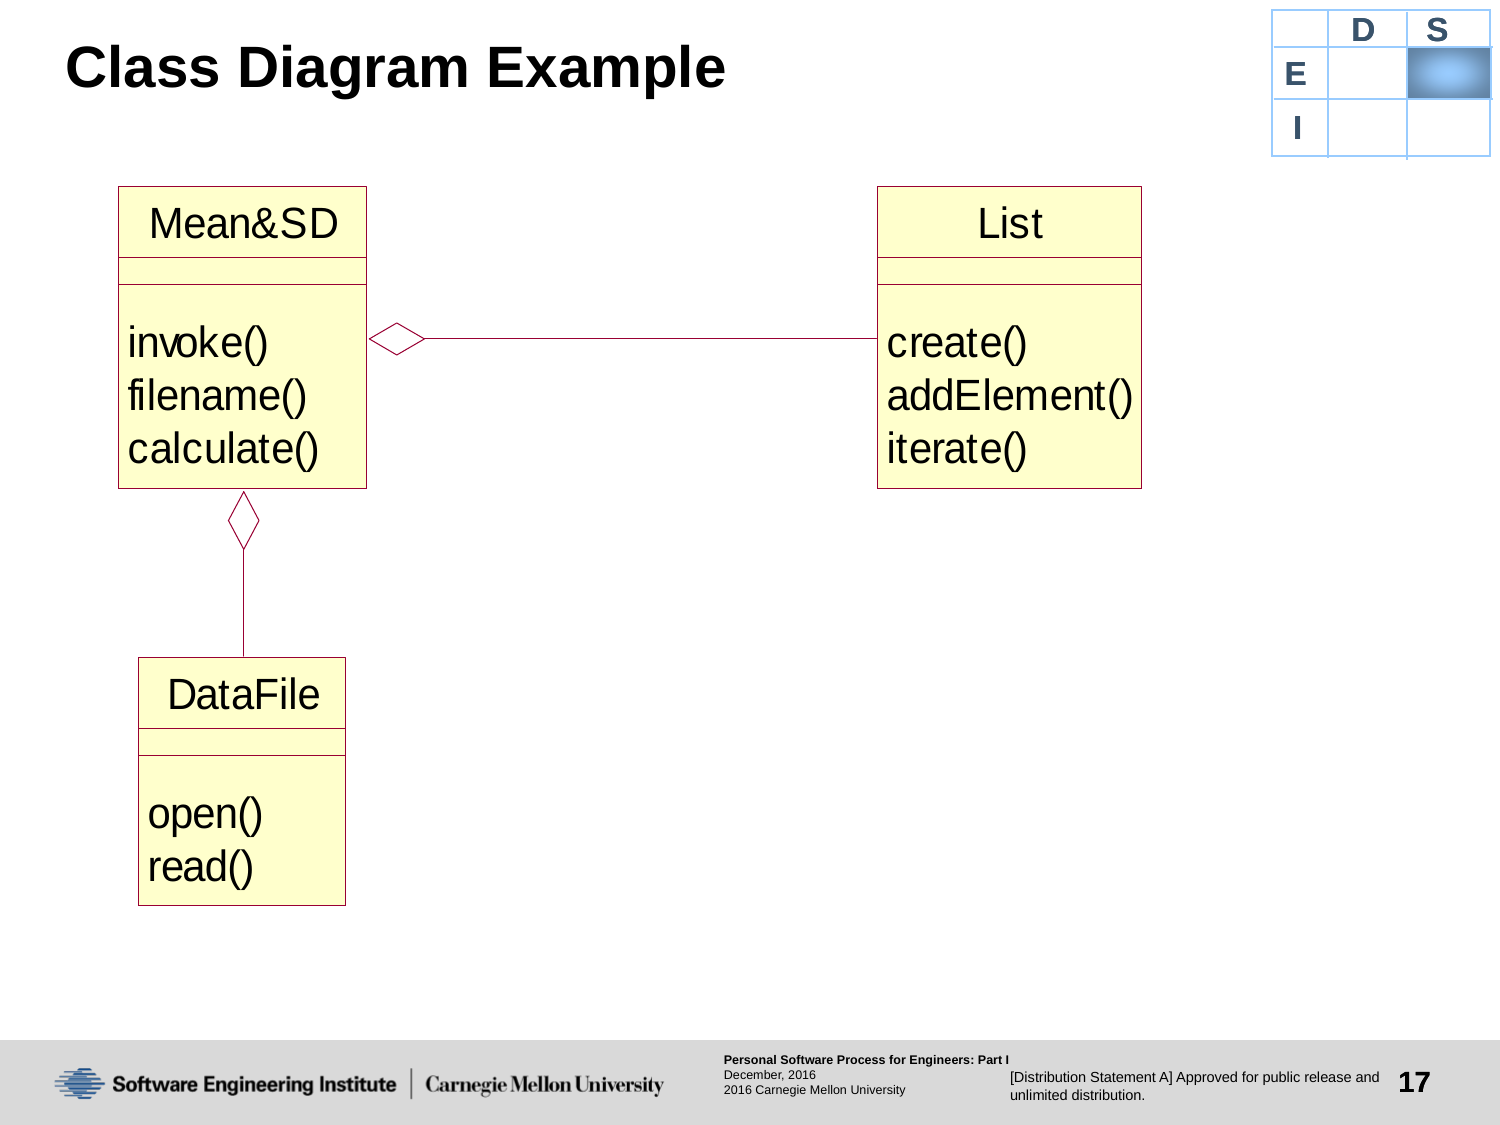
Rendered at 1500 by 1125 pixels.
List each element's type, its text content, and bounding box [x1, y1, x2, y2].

picture [46, 1061, 673, 1104]
picture [43, 150, 1199, 947]
picture [1269, 1, 1496, 163]
title Class Diagram Example [65, 37, 1269, 148]
